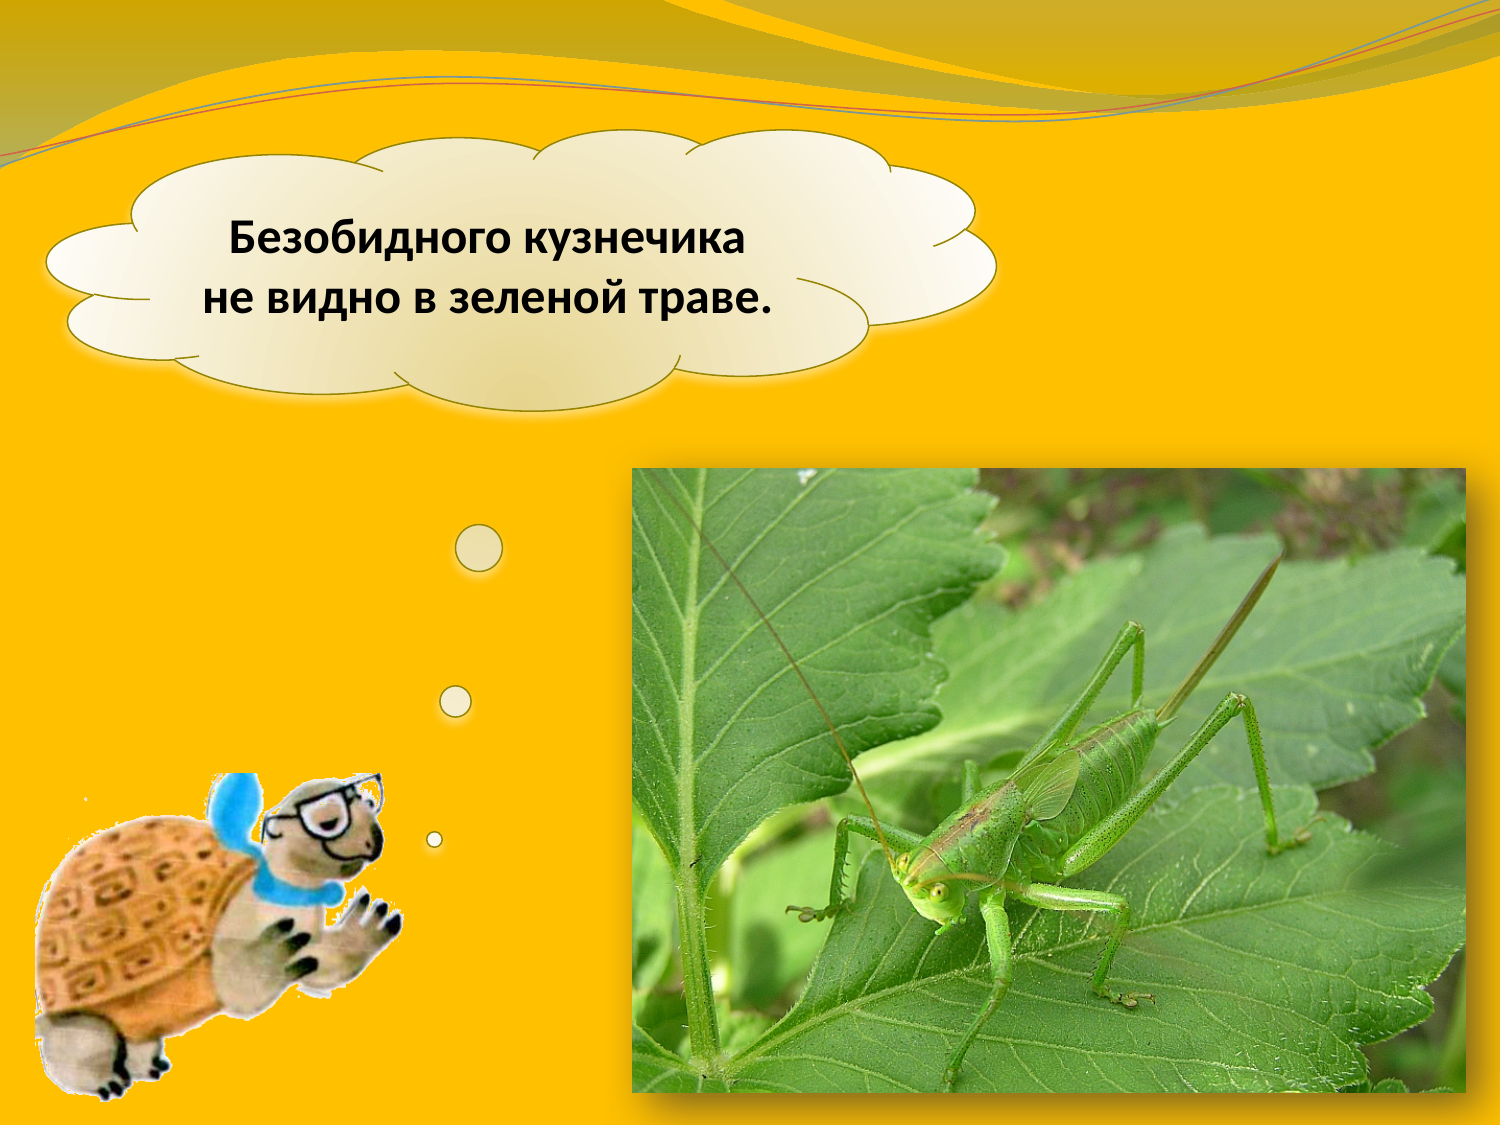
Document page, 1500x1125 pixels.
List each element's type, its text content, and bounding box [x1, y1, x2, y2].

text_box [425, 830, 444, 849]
picture [632, 468, 1466, 1093]
picture [34, 773, 411, 1110]
text_box Безобидного кузнечика не видно в зеленой траве. [454, 523, 504, 573]
text_box Безобидного кузнечика не видно в зеленой траве. [45, 129, 998, 412]
text_box Безобидного кузнечика не видно в зеленой траве. [439, 685, 472, 718]
